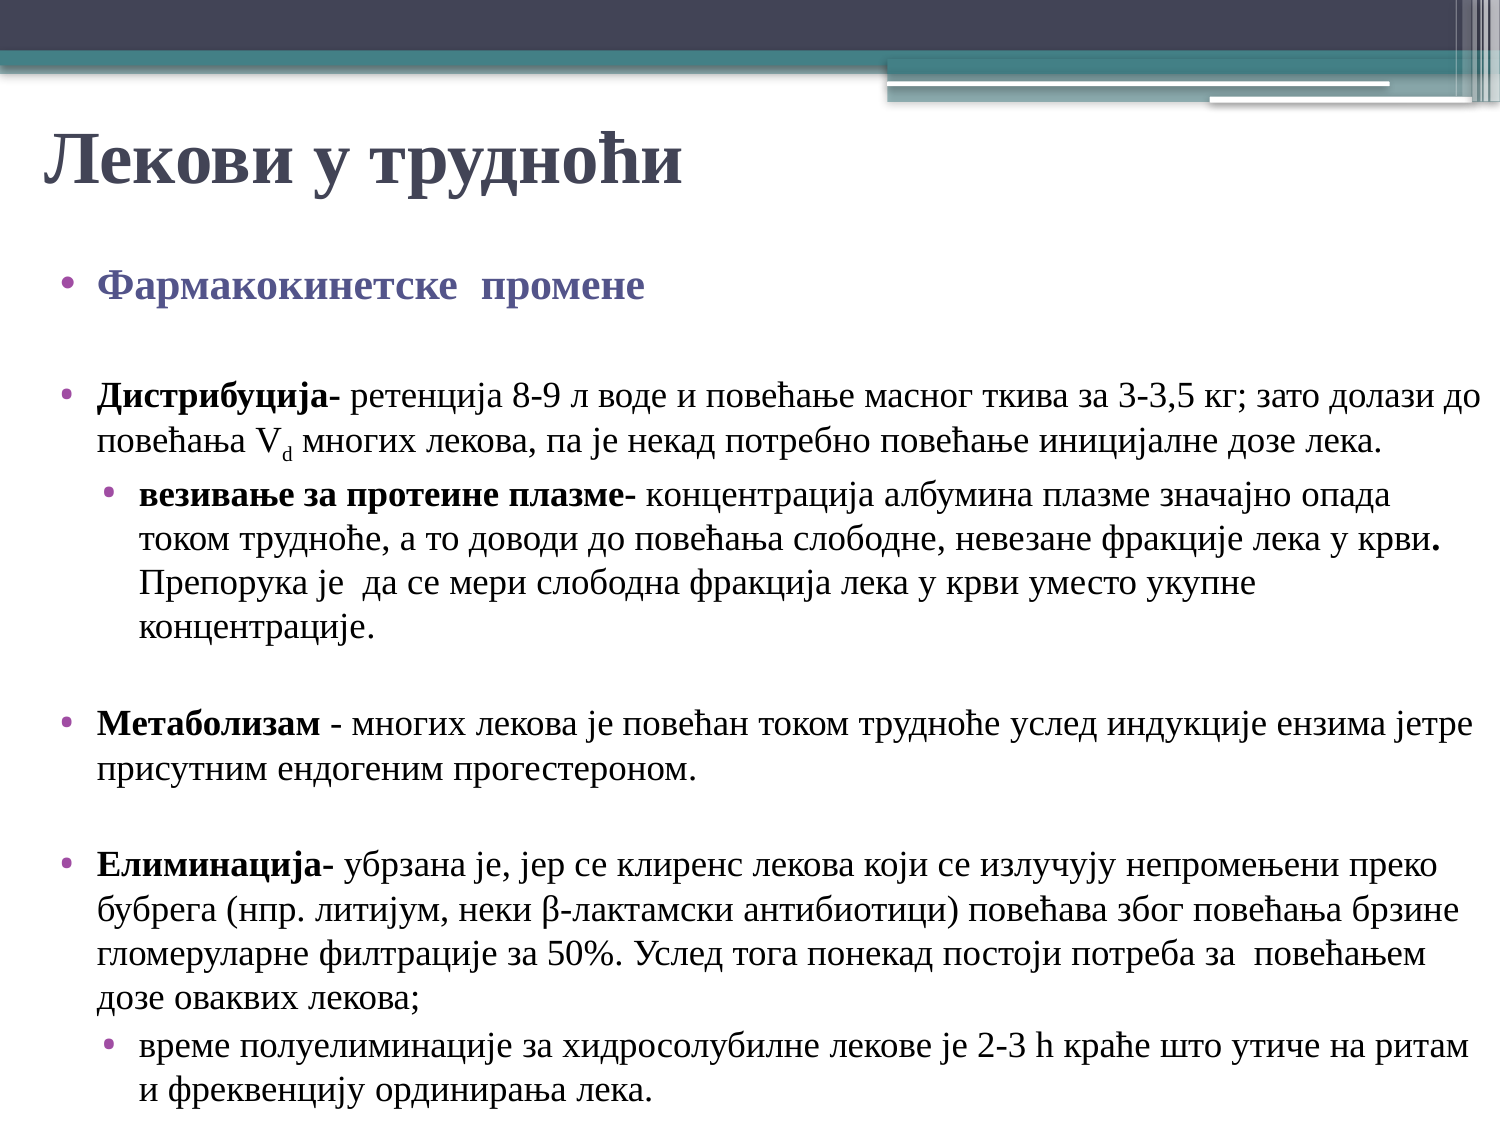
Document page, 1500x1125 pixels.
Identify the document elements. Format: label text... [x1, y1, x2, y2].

title Лекови у трудноћи [29, 66, 1380, 196]
list Фармакокинетске промене Дистрибуција- ретенција 8-9 л воде и повећање масног ткива за 3-3,5 кг; зато долази до повећања Vd многих лекова, па је некад потребно повећање иницијалне дозе лека. везивање за протеине плазме- концентрација албумина плазме значајно опада током трудноће, а то доводи до повећања слободне, невезане фракције лека у крви. Препорука је да се мери слободна фракција лека у крви уместо укупне концентрације. Метаболизам - многих лекова је повећан током трудноће услед индукције ензима јетре присутним ендогеним прогестероном. Елиминација- убрзана је, јер се клиренс лекова који се излучују непромењени преко бубрега (нпр. литијум, неки β-лактамски антибиотици) повећава због повећања брзине гломеруларне филтрације за 50%. Услед тога понекад постоји потреба за повећањем дозе оваквих лекова; време полуелиминације за хидросолубилне лекове је 2-3 h краће што утиче на ритам и фреквенцију ординирања лека. [29, 196, 1500, 1125]
